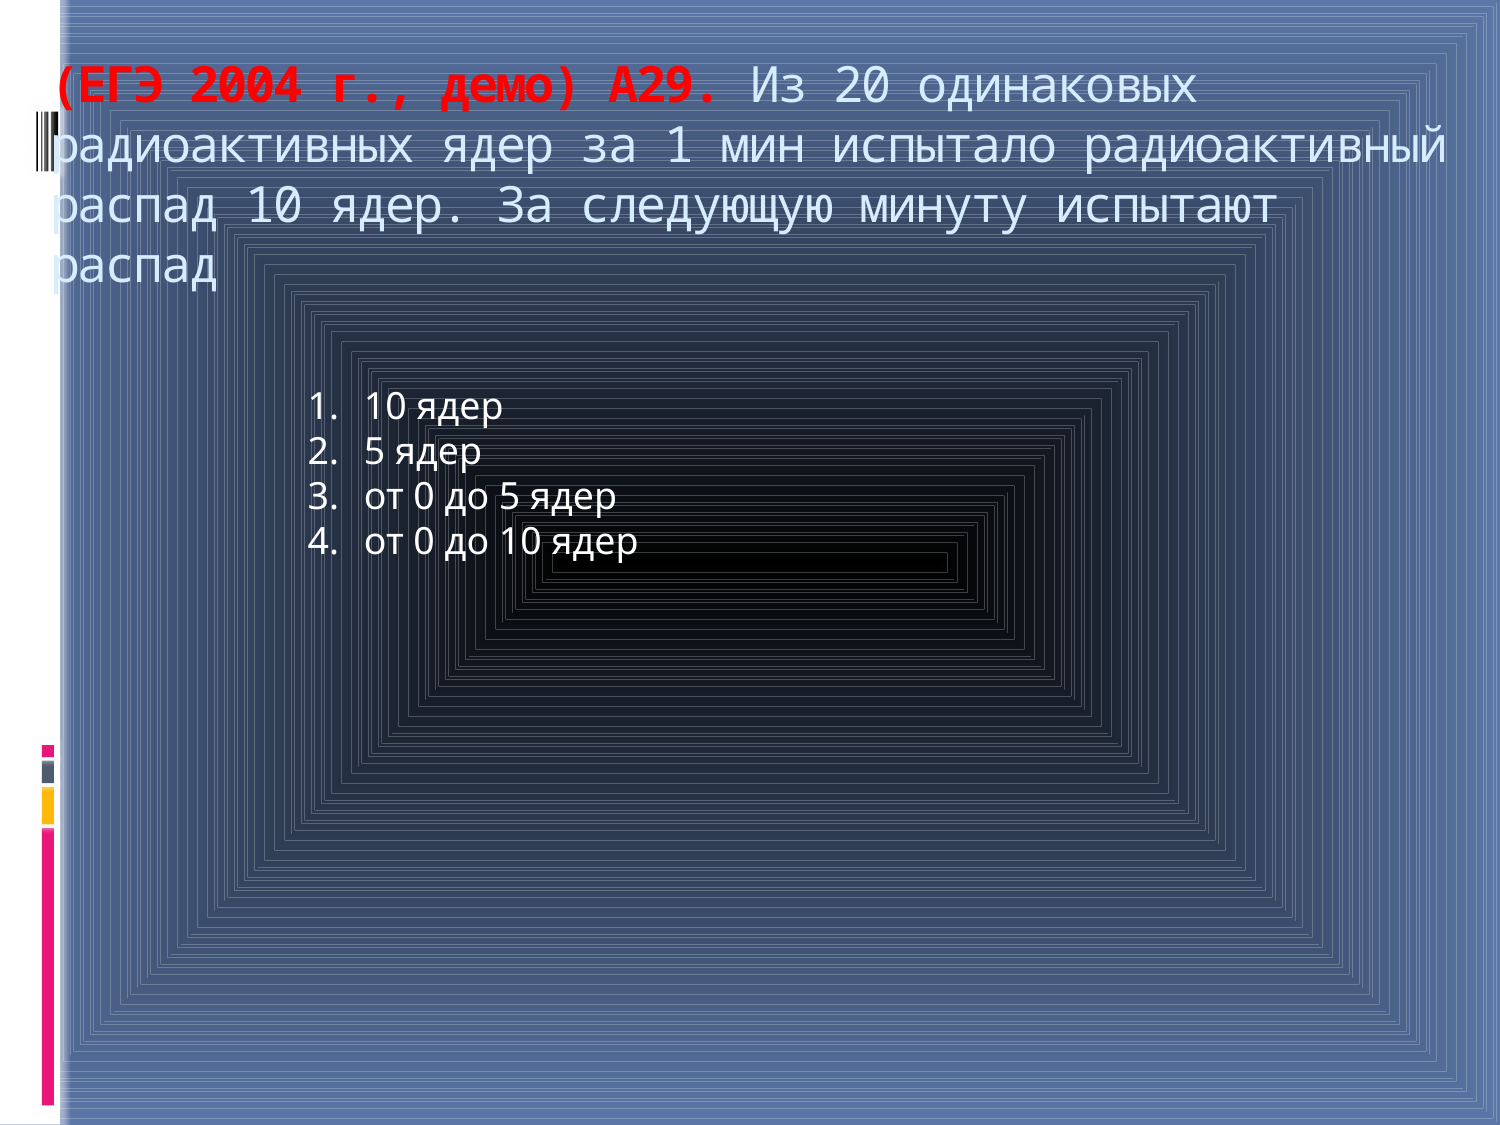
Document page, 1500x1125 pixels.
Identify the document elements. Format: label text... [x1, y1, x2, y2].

text_box 10 ядер 5 ядер от 0 до 5 ядер от 0 до 10 ядер [292, 374, 1079, 570]
title (ЕГЭ 2004 г., демо) А29. Из 20 одинаковых радиоактивных ядер за 1 мин испытало радиоактивный распад 10 ядер. За следующую минуту испытают распад [35, 45, 1465, 293]
